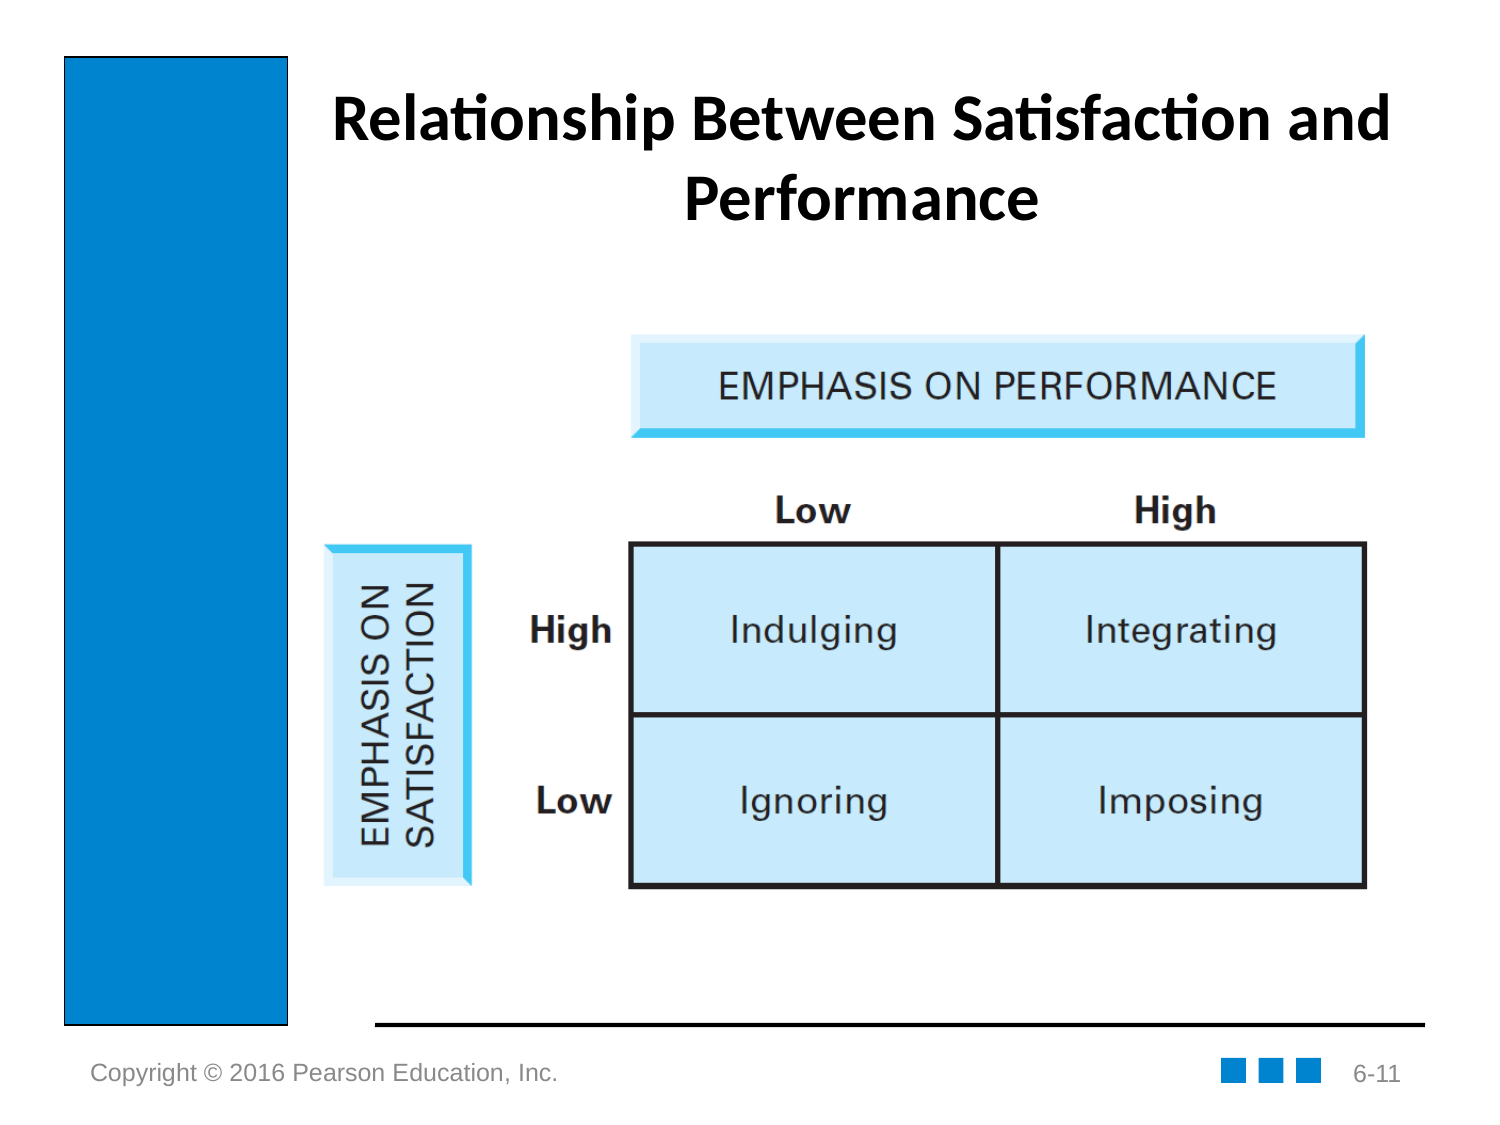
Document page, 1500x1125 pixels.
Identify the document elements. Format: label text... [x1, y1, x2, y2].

text_box [1221, 1057, 1246, 1083]
picture [299, 312, 1381, 901]
text_box Copyright © 2016 Pearson Education, Inc. [75, 1055, 625, 1088]
text_box [1296, 1057, 1321, 1083]
title Relationship Between Satisfaction and Performance [300, 75, 1425, 233]
text_box [64, 56, 288, 1025]
text_box [1258, 1057, 1284, 1083]
text_box 6-11 [1333, 1050, 1421, 1095]
